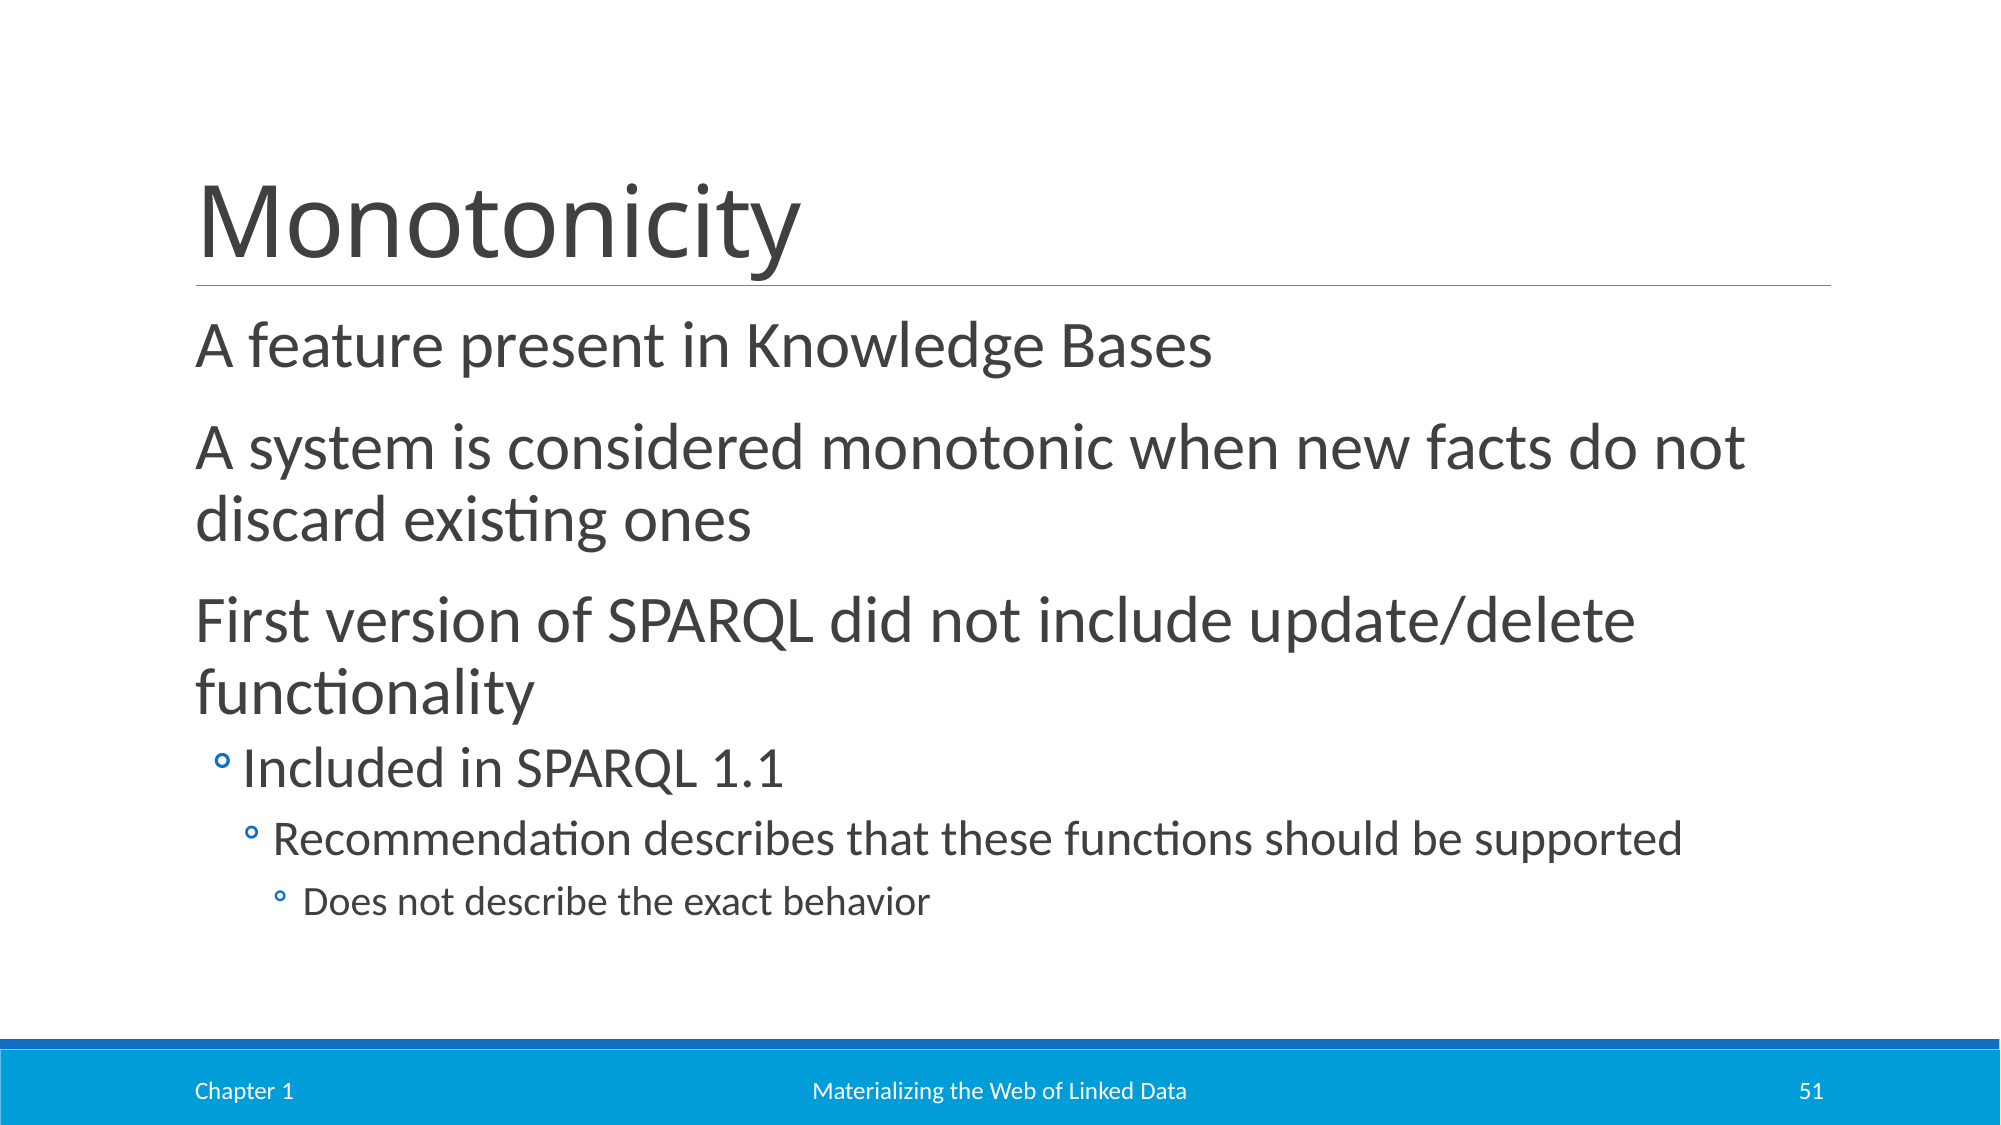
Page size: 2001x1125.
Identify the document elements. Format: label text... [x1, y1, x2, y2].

footer Materializing the Web of Linked Data [604, 1059, 1396, 1120]
list A feature present in Knowledge Bases A system is considered monotonic when new facts do not discard existing ones First version of SPARQL did not include update/delete functionality Included in SPARQL 1.1 Recommendation describes that these functions should be supported Does not describe the exact behavior [180, 302, 1830, 963]
slide_number 51 [1624, 1059, 1840, 1120]
slide_number Chapter 1 [180, 1059, 586, 1120]
title Monotonicity [180, 47, 1830, 285]
